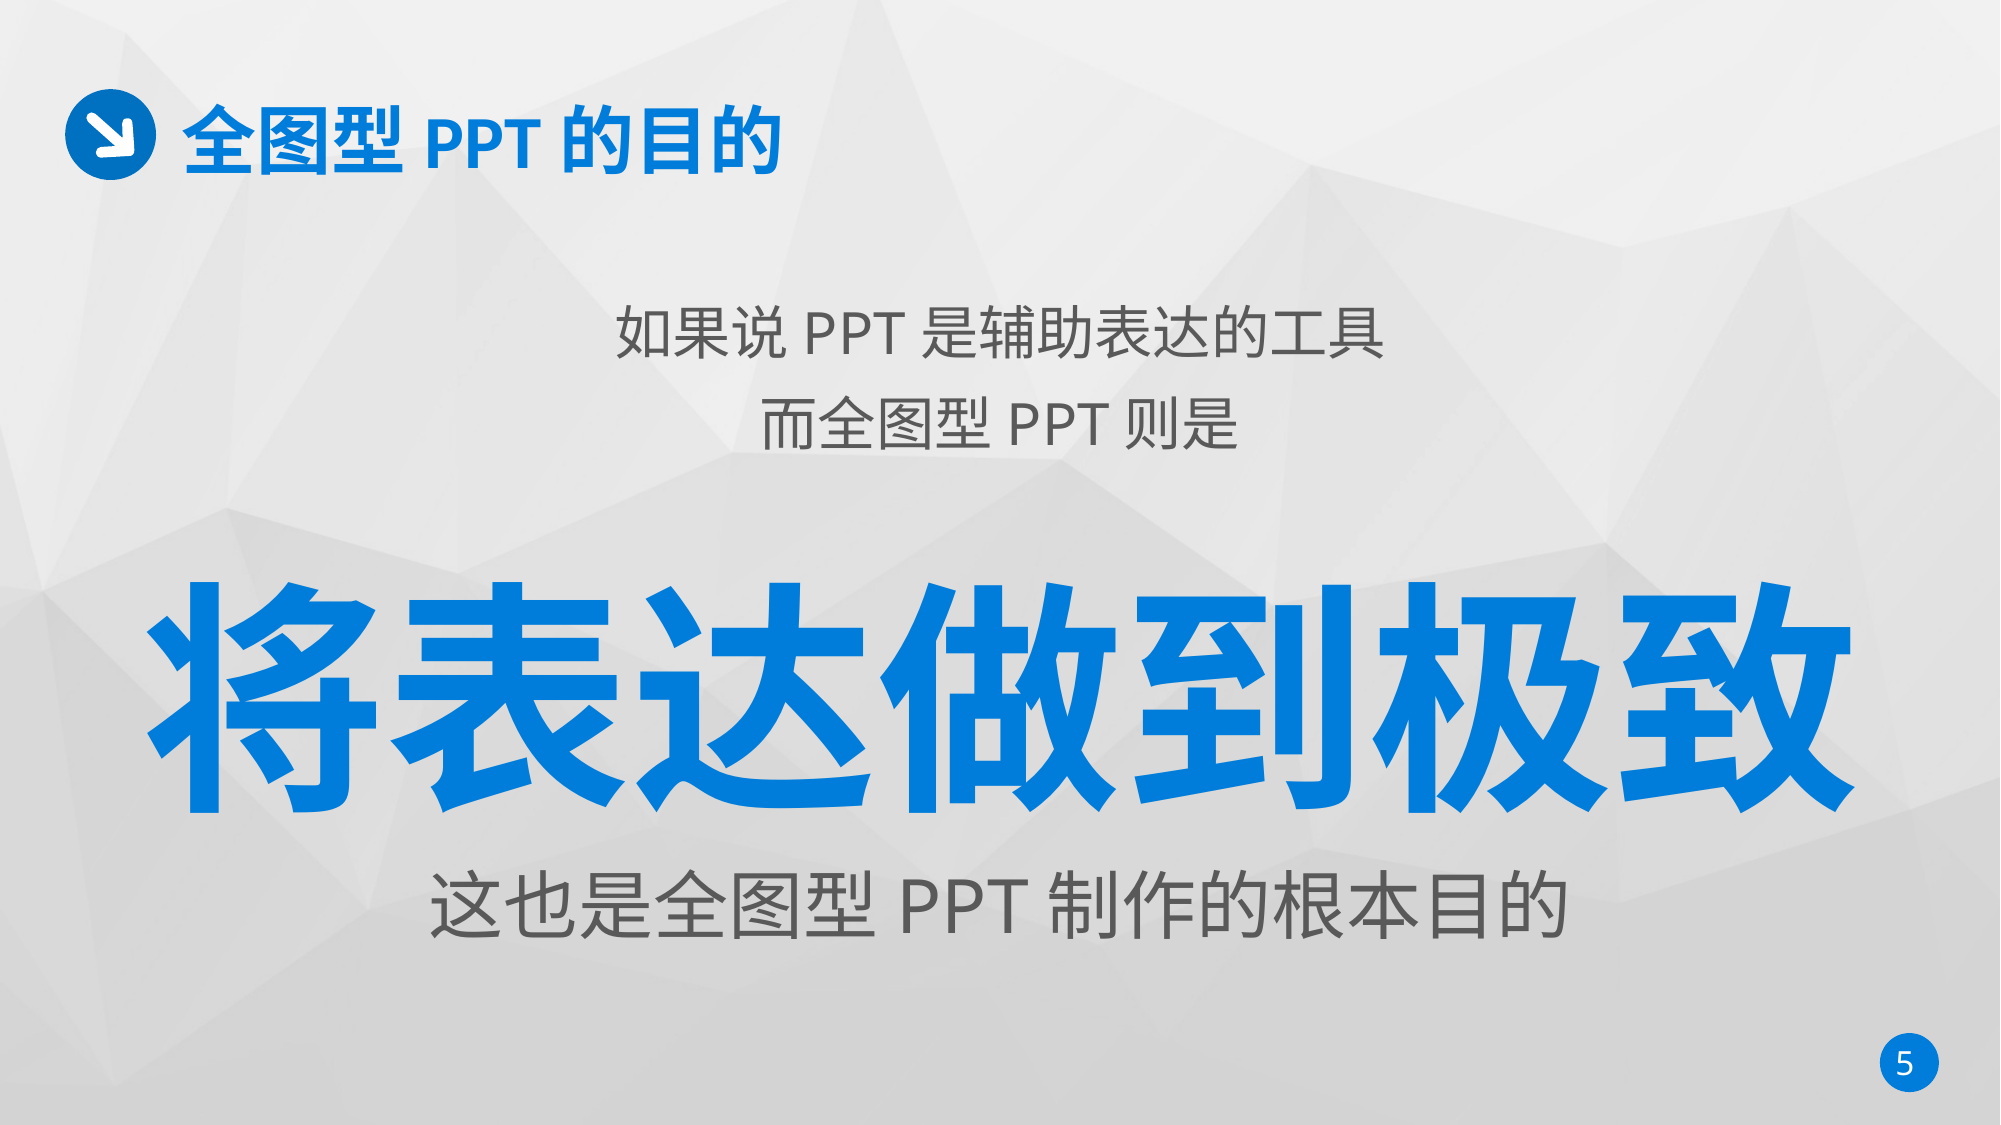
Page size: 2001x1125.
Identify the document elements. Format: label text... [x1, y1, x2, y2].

picture [0, 0, 2000, 267]
picture [0, 956, 2000, 1125]
text_box 如果说PPT是辅助表达的工具 而全图型PPT则是 将表达做到极致 这也是全图型PPT制作的根本目的 [0, 267, 2000, 956]
text_box 全图型PPT的目的 [166, 86, 800, 191]
